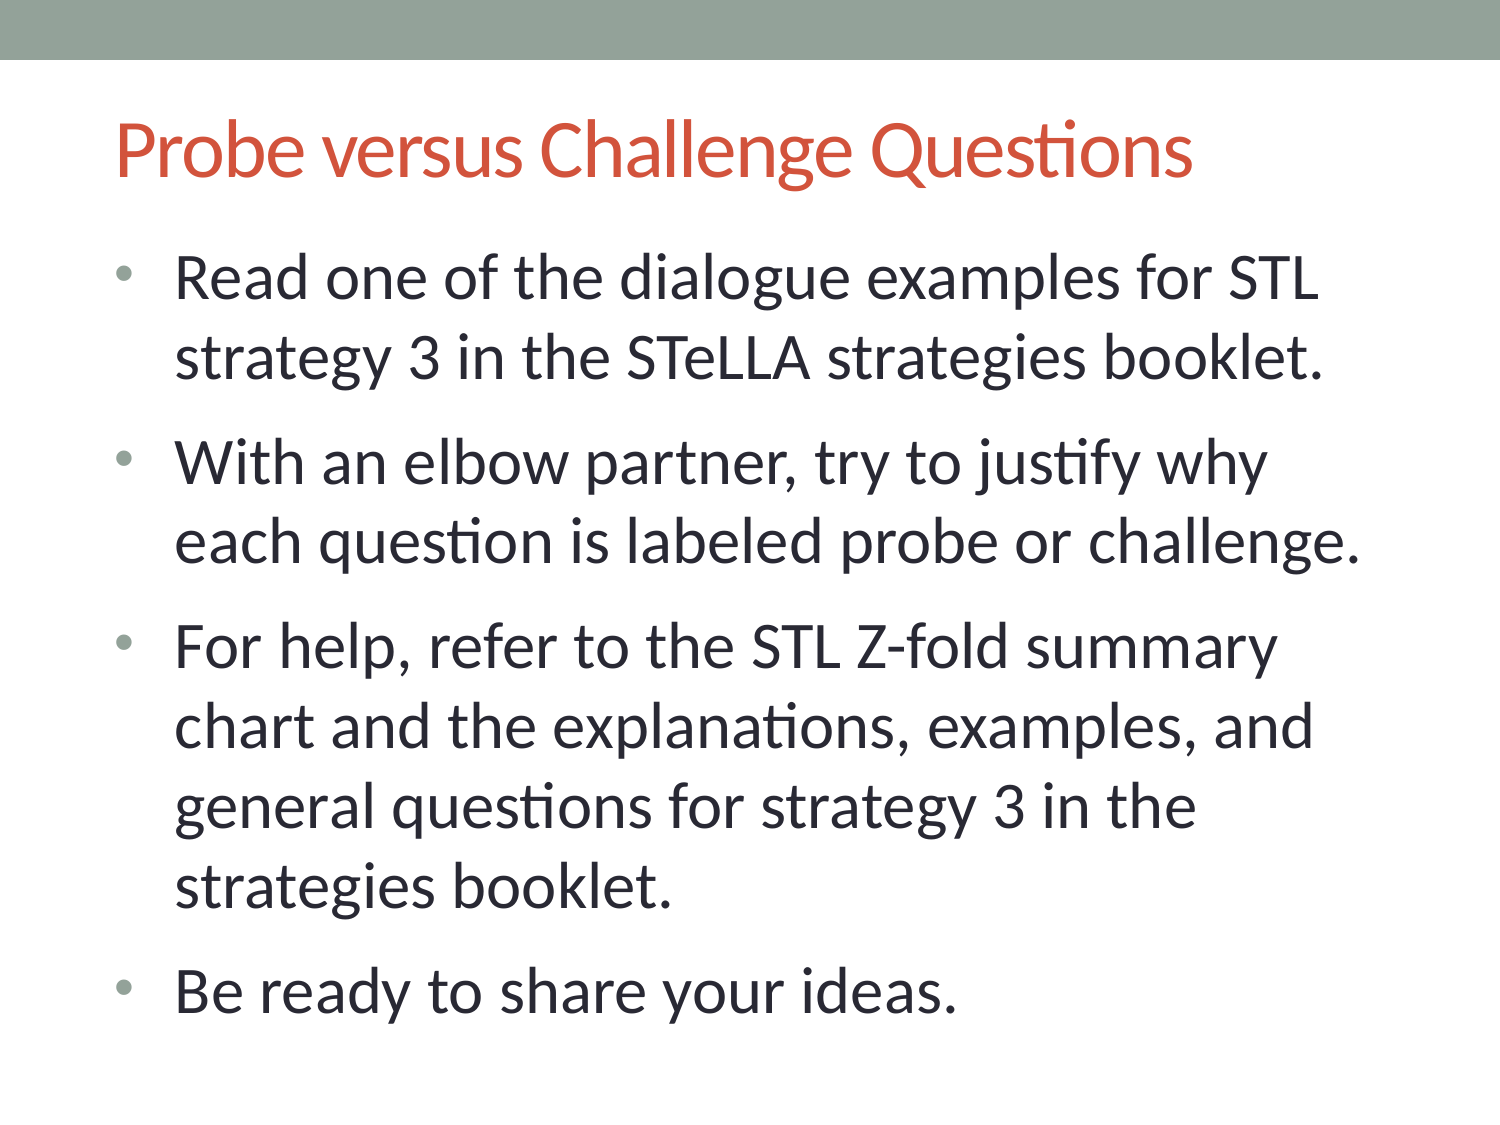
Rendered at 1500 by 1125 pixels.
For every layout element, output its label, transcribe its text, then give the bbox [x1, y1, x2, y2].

list Read one of the dialogue examples for STL strategy 3 in the STeLLA strategies booklet. With an elbow partner, try to justify why each question is labeled probe or challenge. For help, refer to the STL Z-fold summary chart and the explanations, examples, and general questions for strategy 3 in the strategies booklet. Be ready to share your ideas. [99, 224, 1425, 1038]
title Probe versus Challenge Questions [99, 62, 1425, 224]
